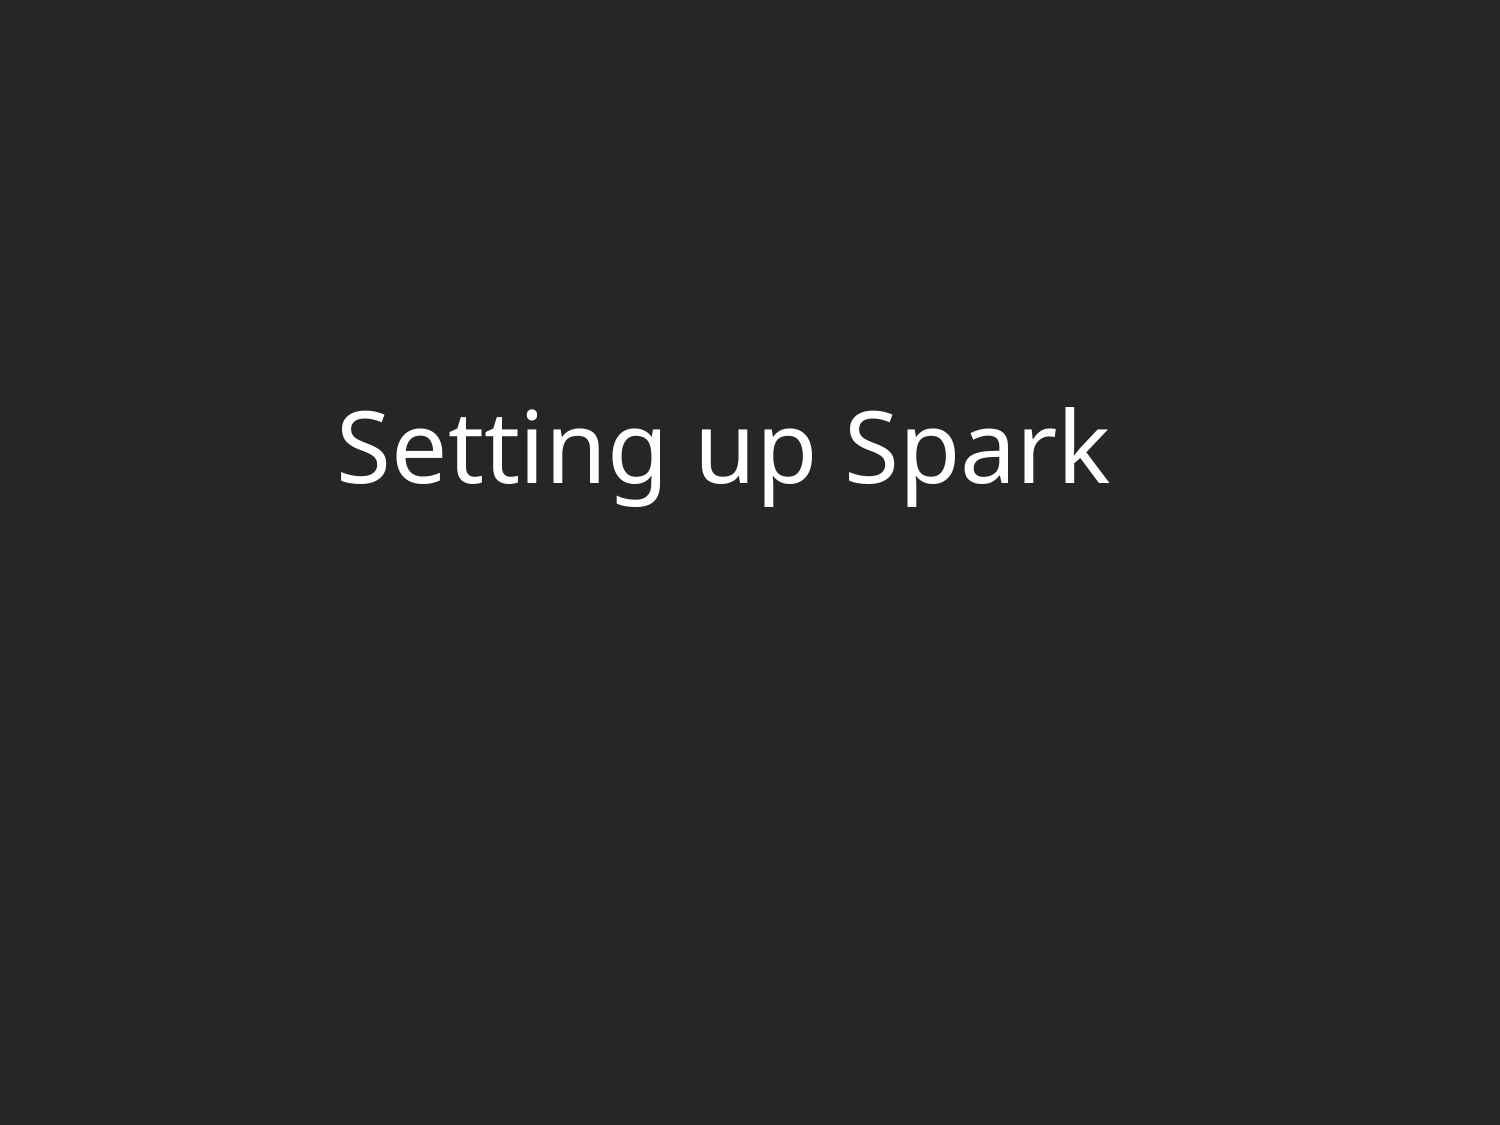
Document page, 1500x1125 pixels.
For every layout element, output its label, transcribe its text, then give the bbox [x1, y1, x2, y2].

title Setting up Spark [62, 349, 1413, 538]
